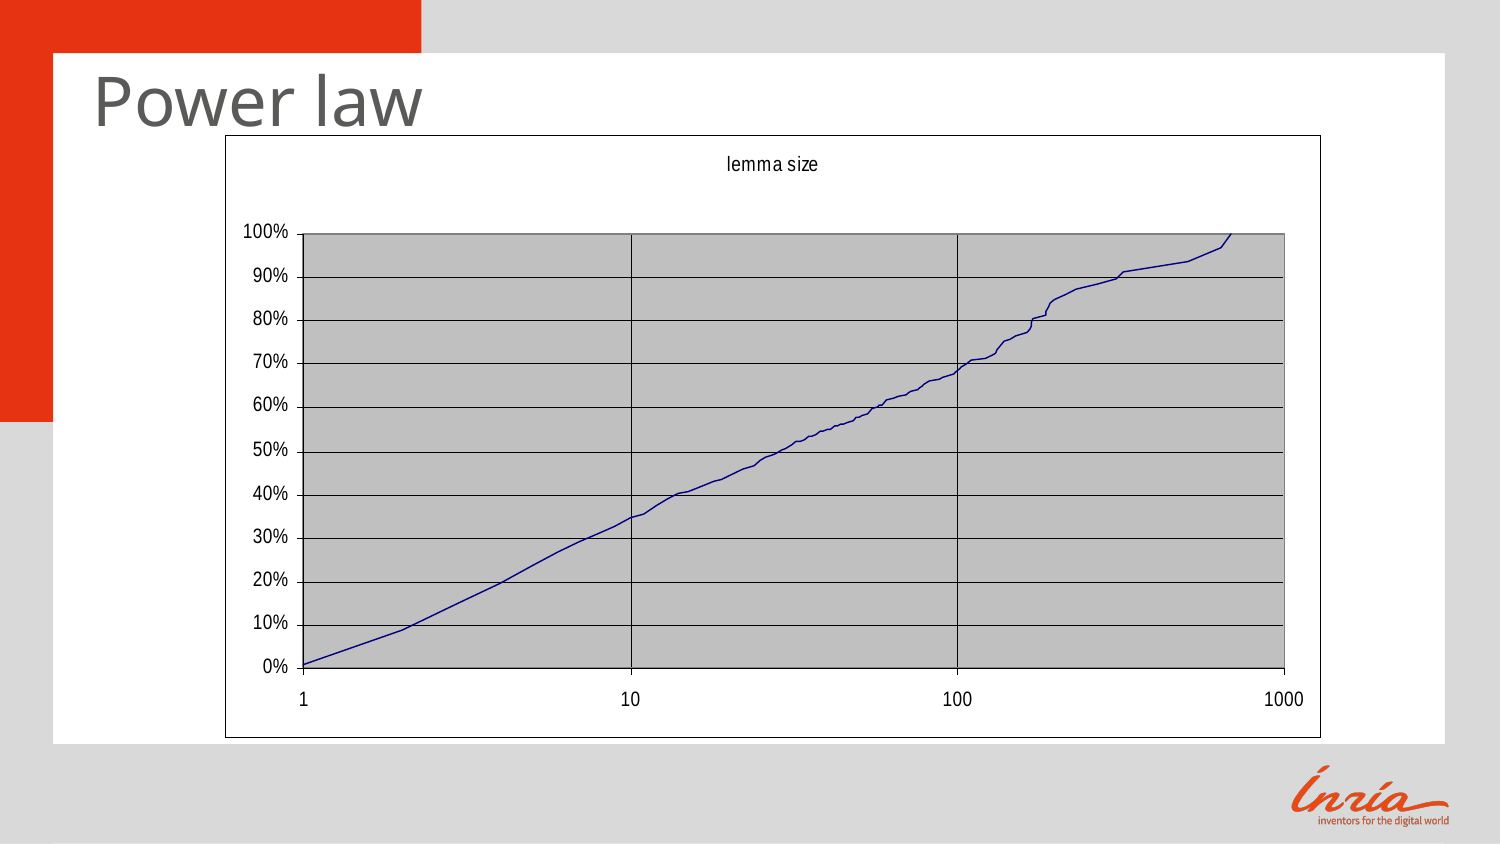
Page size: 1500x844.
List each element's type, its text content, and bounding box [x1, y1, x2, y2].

title Power law [75, 33, 1425, 175]
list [218, 126, 1329, 747]
